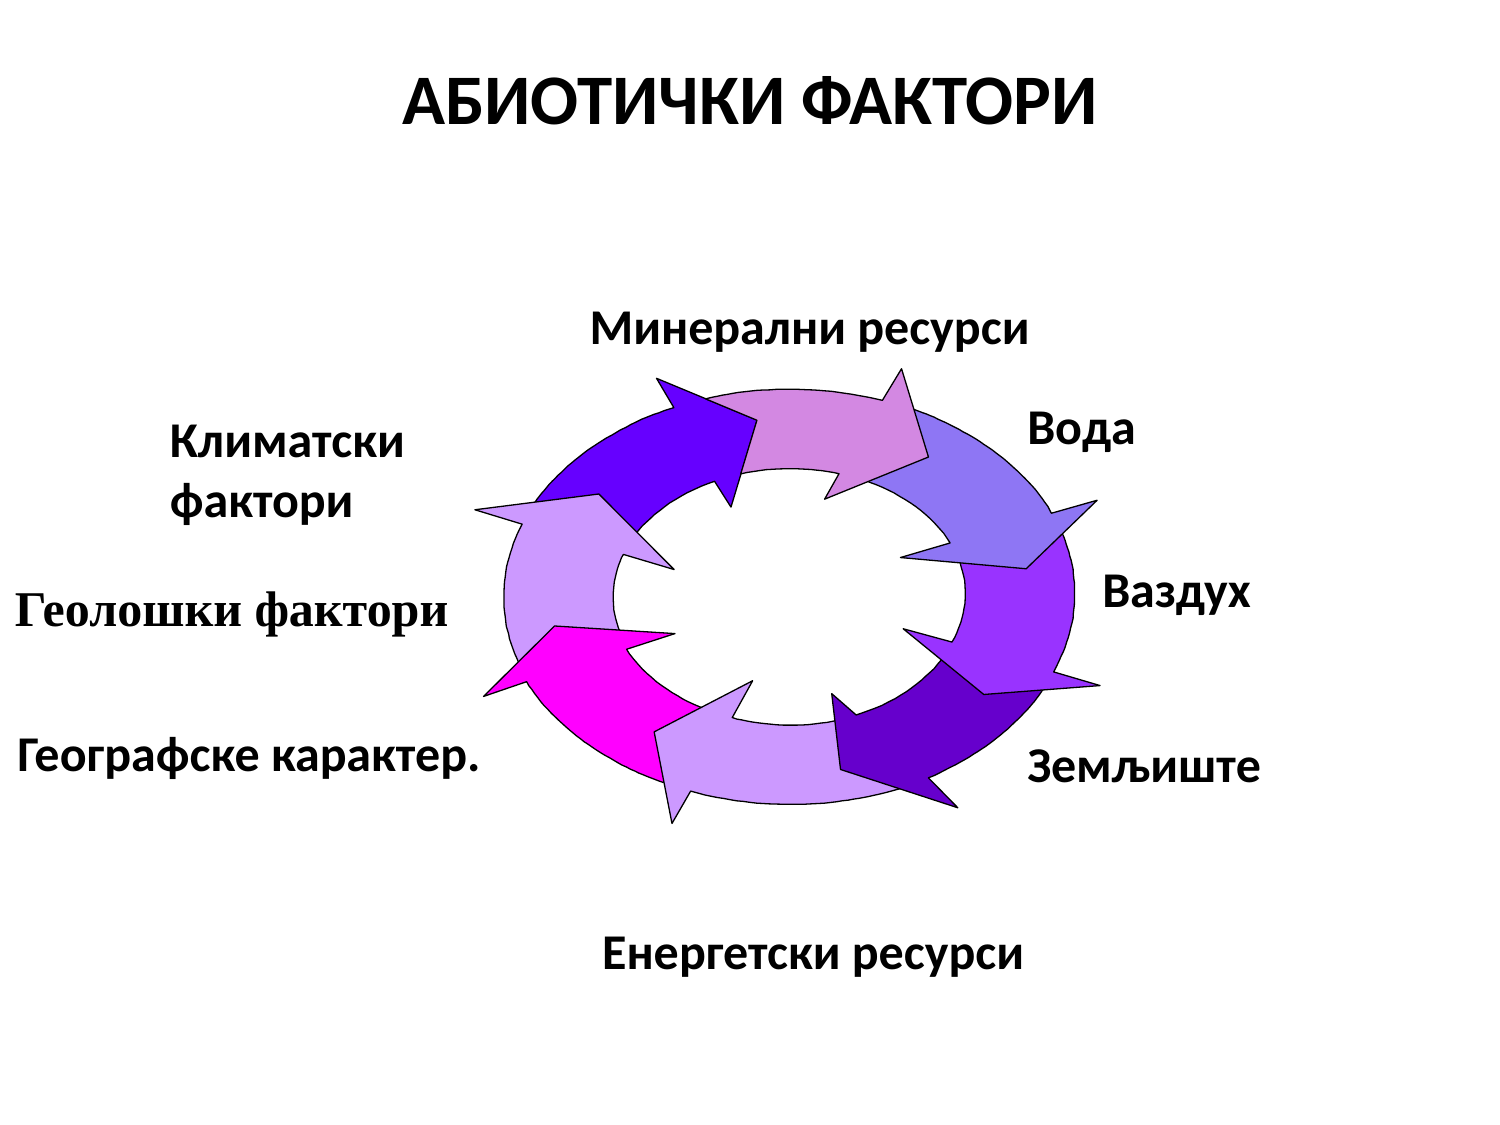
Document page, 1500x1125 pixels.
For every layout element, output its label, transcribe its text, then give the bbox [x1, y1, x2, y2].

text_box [474, 368, 1101, 824]
text_box Енергетски ресурси [587, 912, 1251, 988]
text_box Вода [1104, 387, 1271, 463]
text_box Ваздух [1104, 549, 1383, 625]
title АБИОТИЧКИ ФАКТОРИ [75, 45, 1425, 233]
text_box Земљиште [1104, 724, 1363, 800]
text_box Минерални ресурси [574, 287, 1183, 363]
text_box Климатски фактори [155, 399, 469, 535]
text_box Географске карактер. [2, 714, 469, 790]
text_box Геолошки фактори [0, 568, 469, 644]
